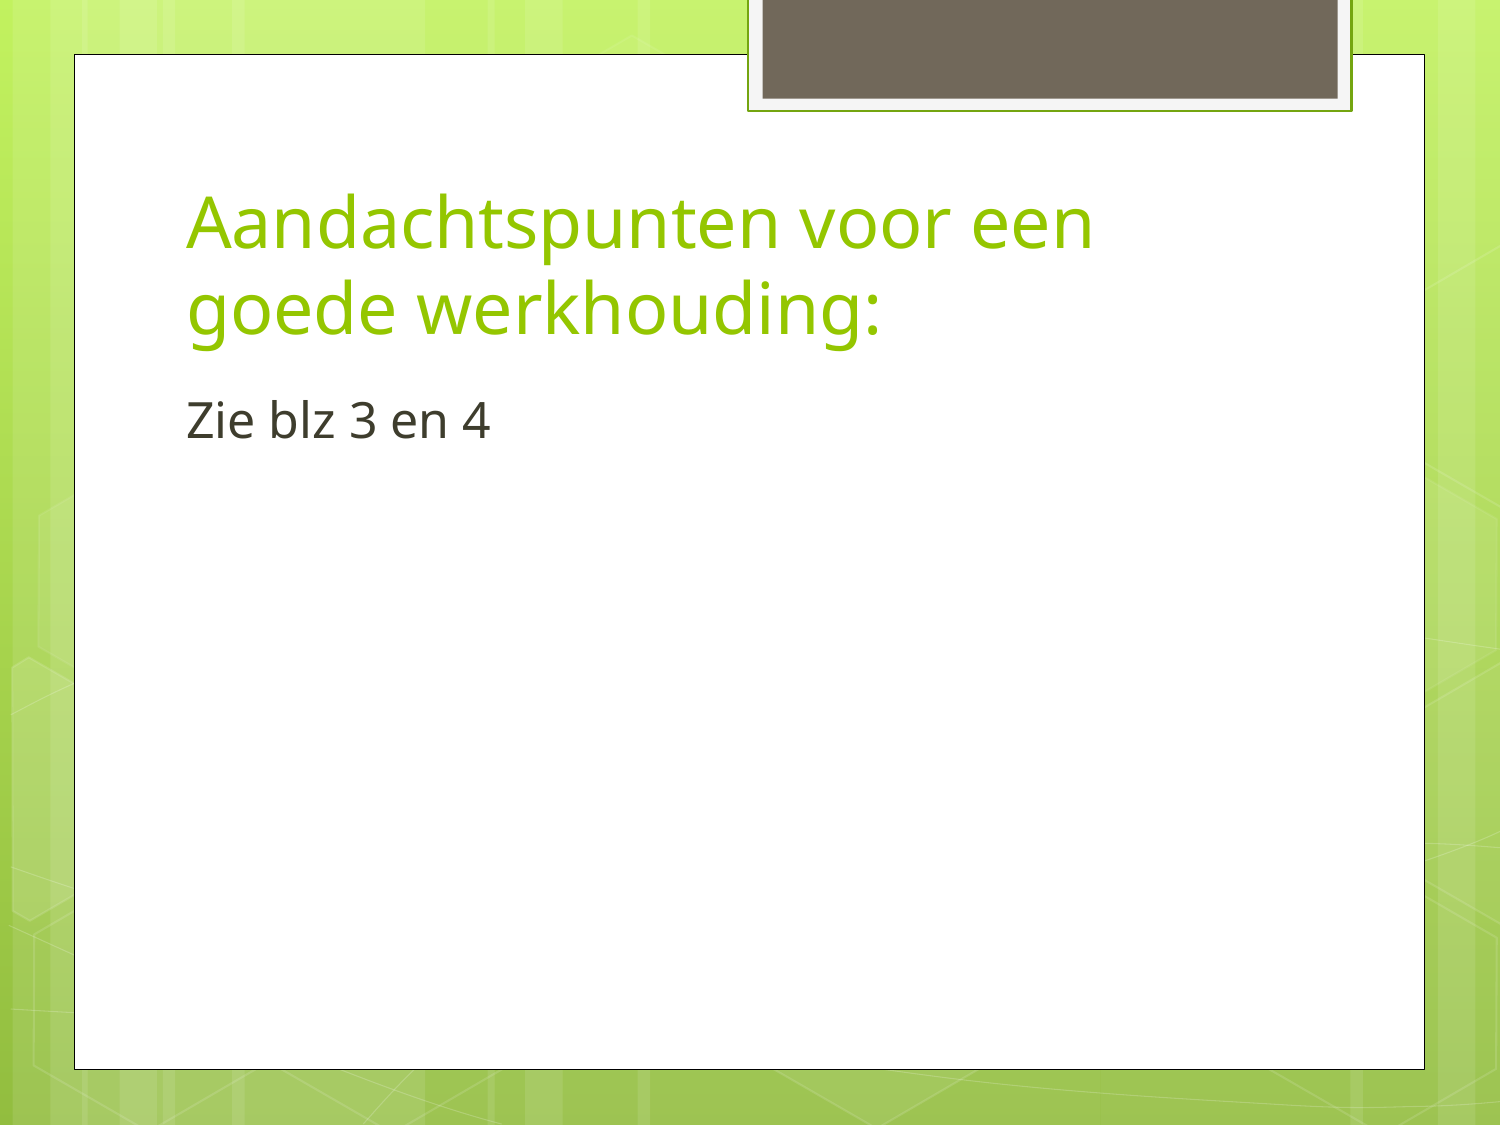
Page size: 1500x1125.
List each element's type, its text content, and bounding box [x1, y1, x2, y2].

list Zie blz 3 en 4 [171, 381, 1283, 957]
title Aandachtspunten voor een goede werkhouding: [171, 168, 1324, 357]
